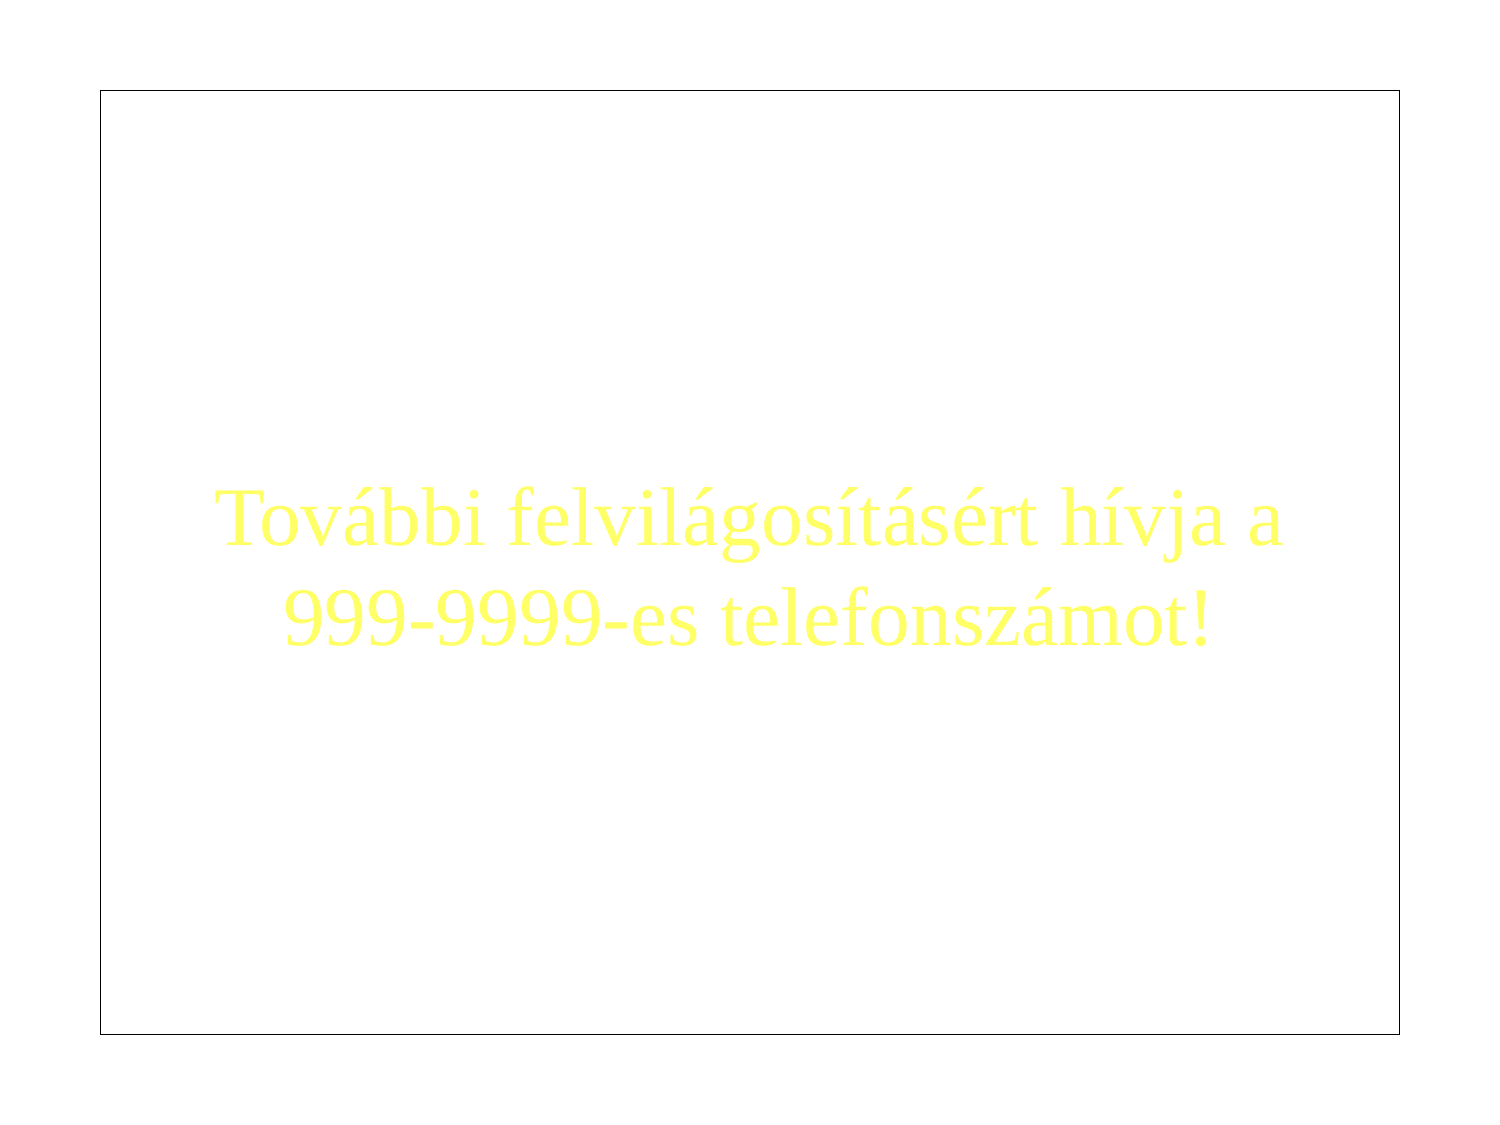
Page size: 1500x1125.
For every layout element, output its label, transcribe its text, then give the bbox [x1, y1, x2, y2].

text_box További felvilágosításért hívja a 999-9999-es telefonszámot! [158, 454, 1342, 670]
